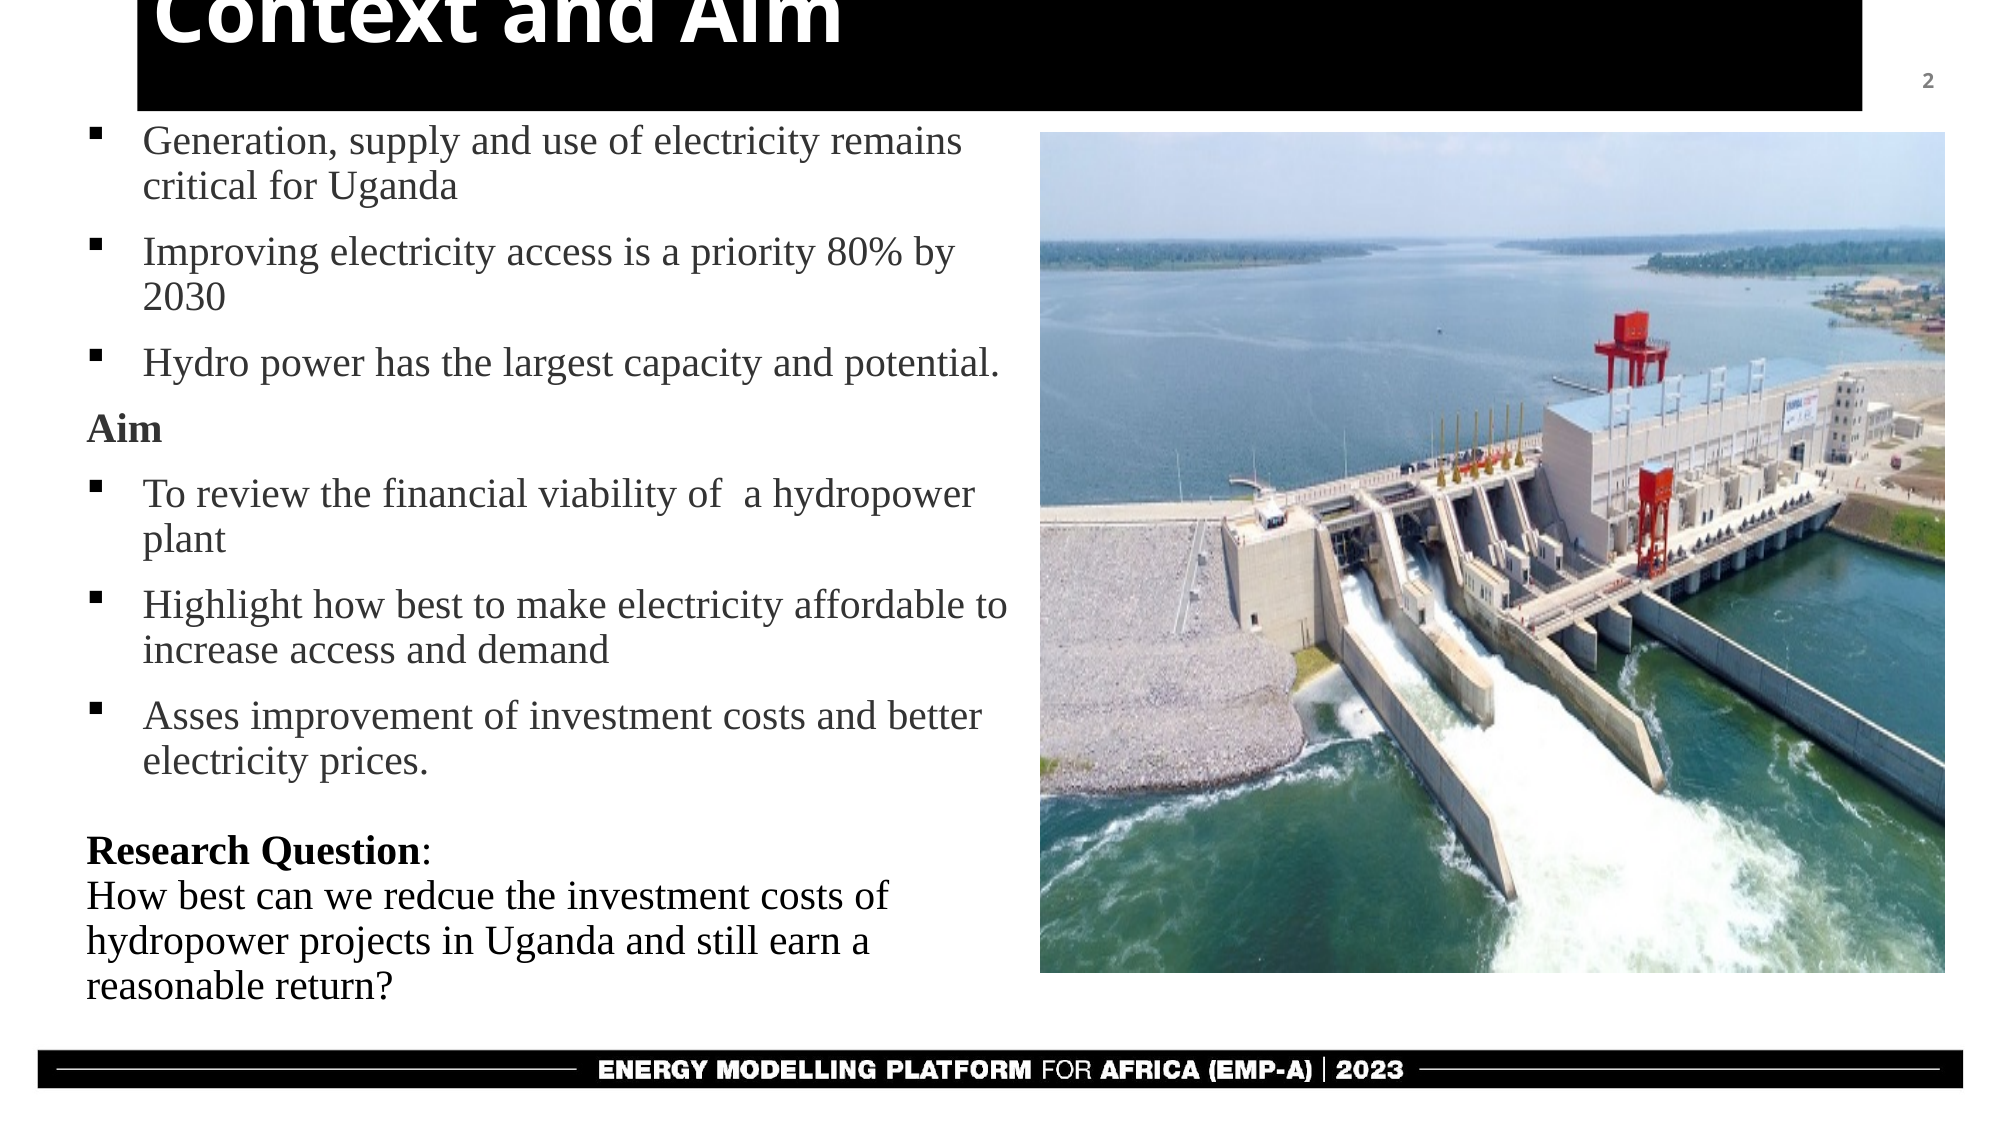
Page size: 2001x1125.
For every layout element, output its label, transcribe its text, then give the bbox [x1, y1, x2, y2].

list Generation, supply and use of electricity remains critical for Uganda Improving electricity access is a priority 80% by 2030 Hydro power has the largest capacity and potential. Aim To review the financial viability of a hydropower plant Highlight how best to make electricity affordable to increase access and demand Asses improvement of investment costs and better electricity prices. Research Question: How best can we redcue the investment costs of hydropower projects in Uganda and still earn a reasonable return? [71, 111, 1041, 951]
title Context and Aim [137, 0, 1863, 112]
picture [0, 0, 2000, 1125]
